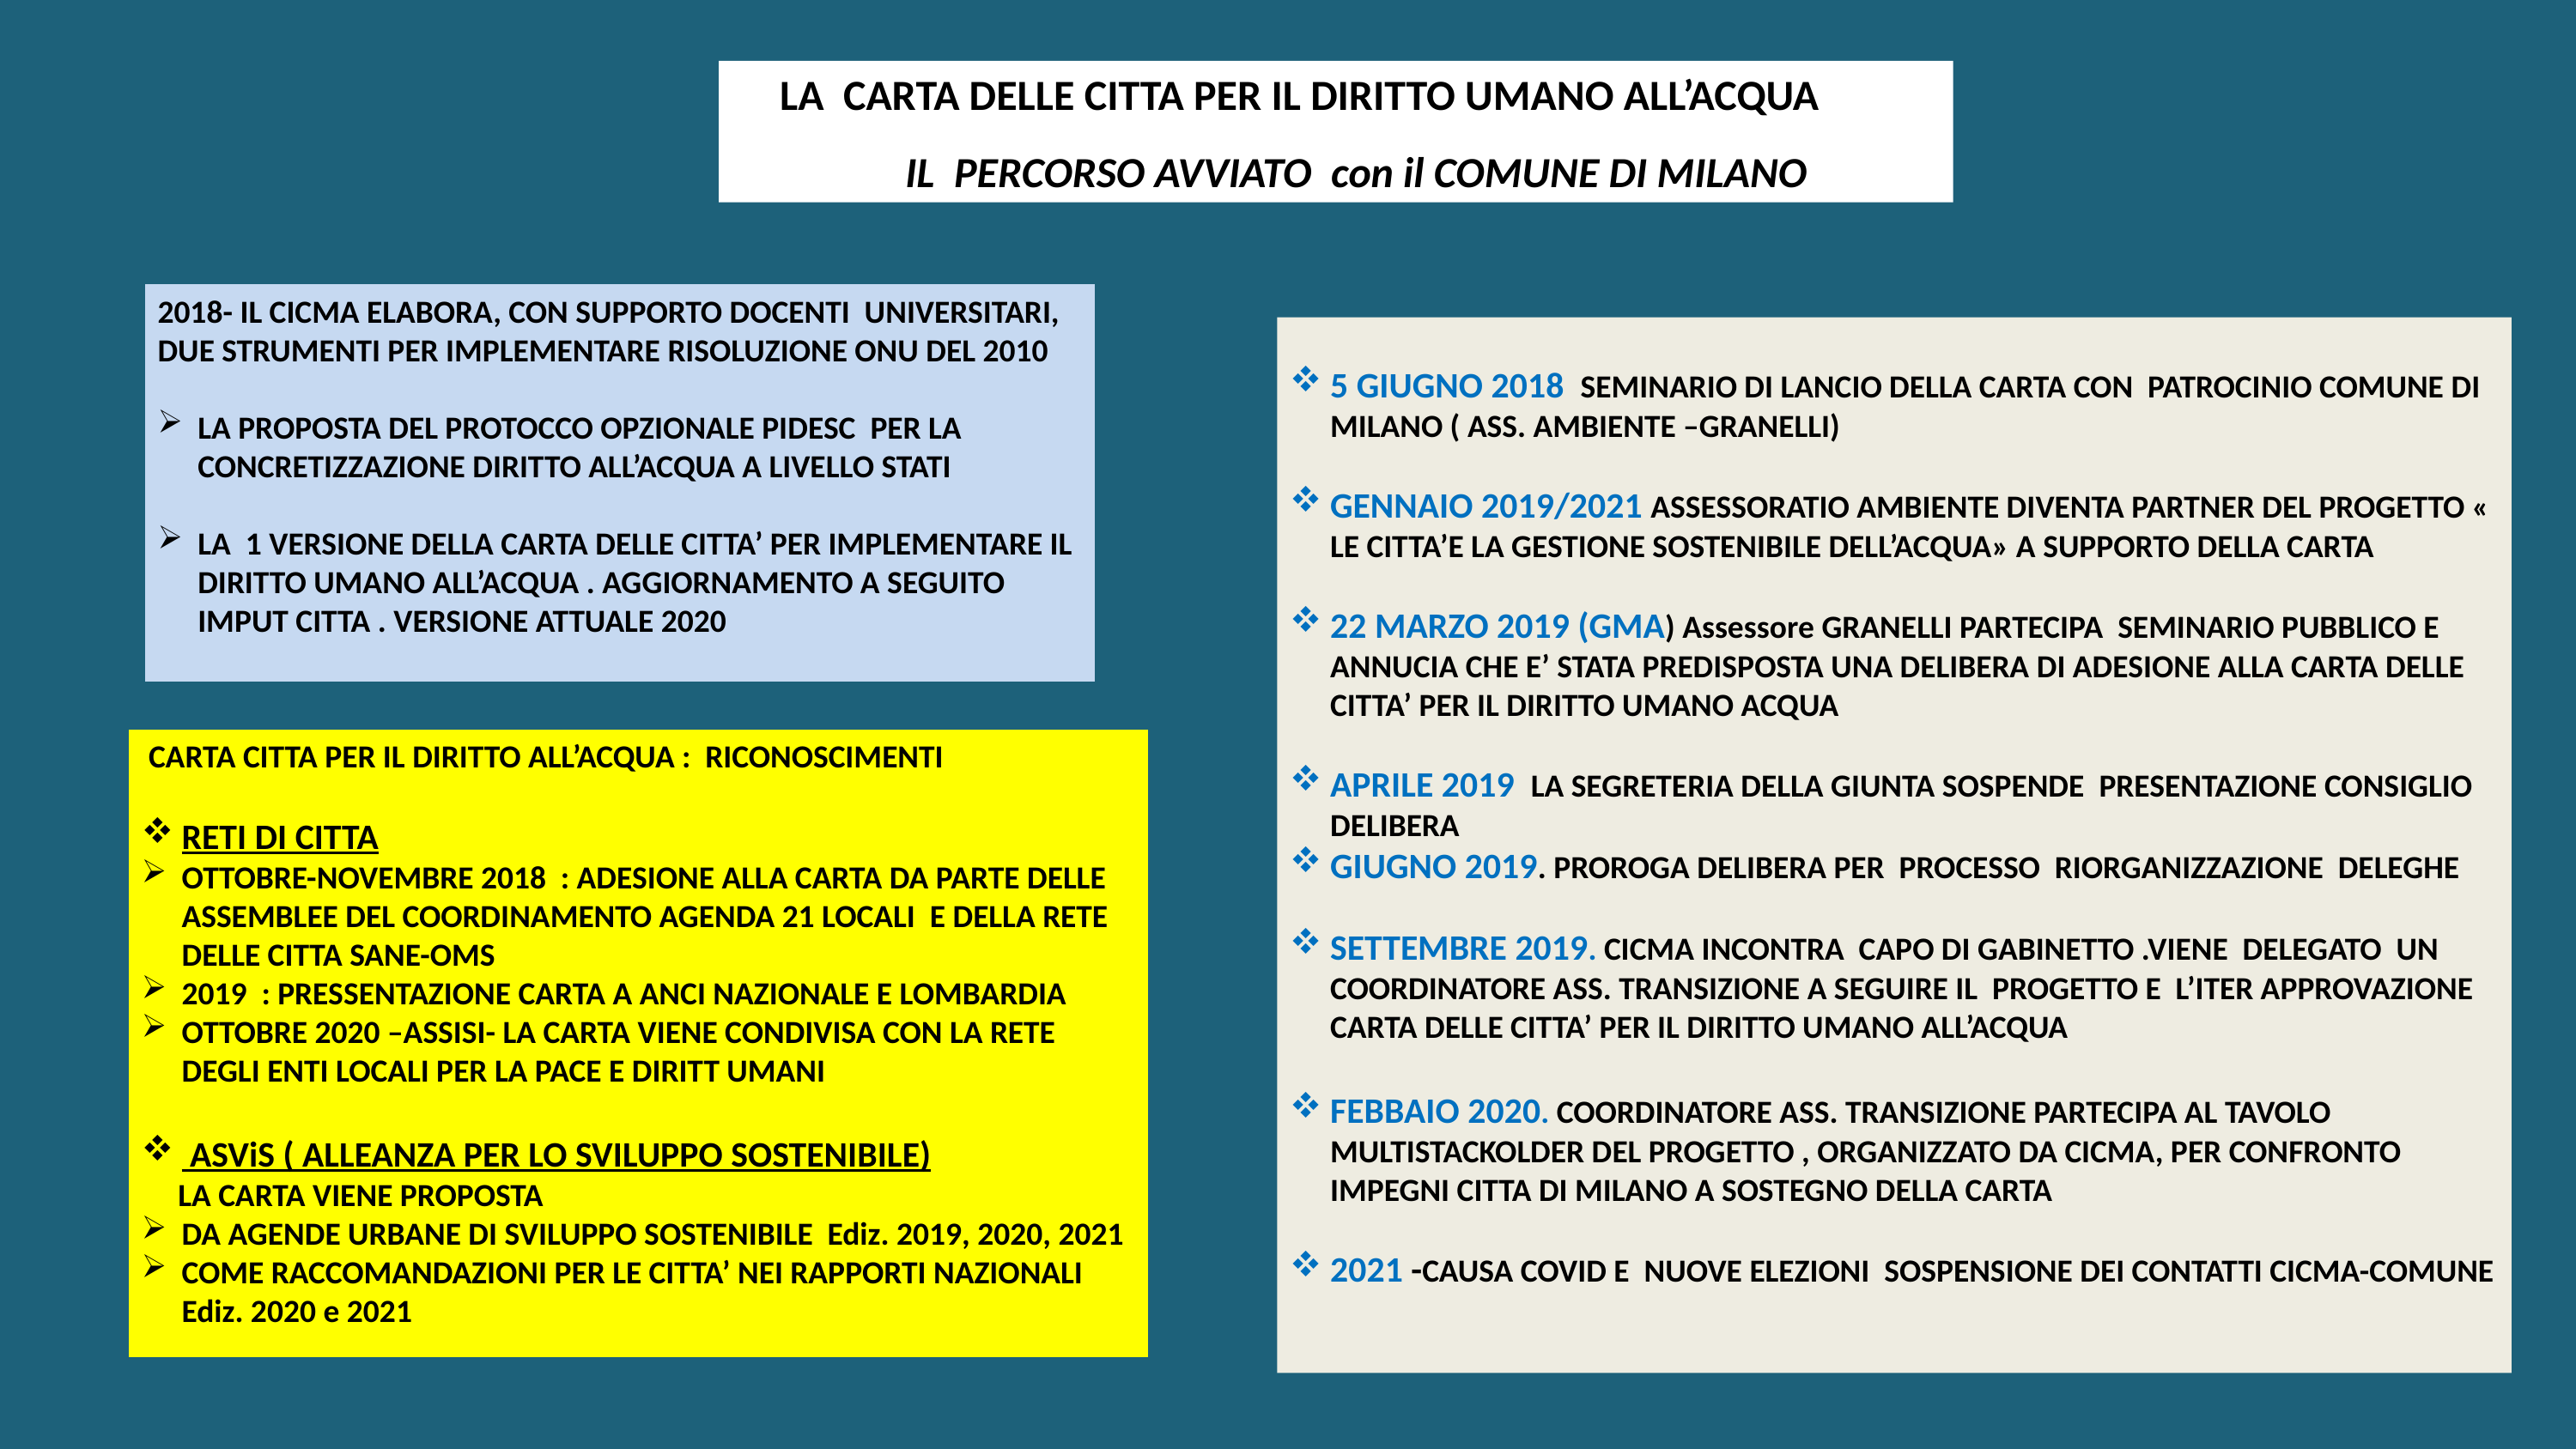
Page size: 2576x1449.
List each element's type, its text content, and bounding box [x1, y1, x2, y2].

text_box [144, 283, 1096, 682]
text_box 5 GIUGNO 2018 SEMINARIO DI LANCIO DELLA CARTA CON PATROCINIO COMUNE DI MILANO ( ASS. AMBIENTE –GRANELLI) GENNAIO 2019/2021 ASSESSORATIO AMBIENTE DIVENTA PARTNER DEL PROGETTO « LE CITTA’E LA GESTIONE SOSTENIBILE DELL’ACQUA» A SUPPORTO DELLA CARTA 22 MARZO 2019 (GMA) Assessore GRANELLI PARTECIPA SEMINARIO PUBBLICO E ANNUCIA CHE E’ STATA PREDISPOSTA UNA DELIBERA DI ADESIONE ALLA CARTA DELLE CITTA’ PER IL DIRITTO UMANO ACQUA APRILE 2019 LA SEGRETERIA DELLA GIUNTA SOSPENDE PRESENTAZIONE CONSIGLIO DELIBERA GIUGNO 2019. PROROGA DELIBERA PER PROCESSO RIORGANIZZAZIONE DELEGHE SETTEMBRE 2019. CICMA INCONTRA CAPO DI GABINETTO .VIENE DELEGATO UN COORDINATORE ASS. TRANSIZIONE A SEGUIRE IL PROGETTO E L’ITER APPROVAZIONE CARTA DELLE CITTA’ PER IL DIRITTO UMANO ALL’ACQUA FEBBAIO 2020. COORDINATORE ASS. TRANSIZIONE PARTECIPA AL TAVOLO MULTISTACKOLDER DEL PROGETTO , ORGANIZZATO DA CICMA, PER CONFRONTO IMPEGNI CITTA DI MILANO A SOSTEGNO DELLA CARTA 2021 -CAUSA COVID E NUOVE ELEZIONI SOSPENSIONE DEI CONTATTI CICMA-COMUNE [1277, 317, 2512, 1373]
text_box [128, 729, 1149, 1358]
text_box LA CARTA DELLE CITTA PER IL DIRITTO UMANO ALL’ACQUA IL PERCORSO AVVIATO con il COMUNE DI MILANO [719, 60, 1953, 203]
